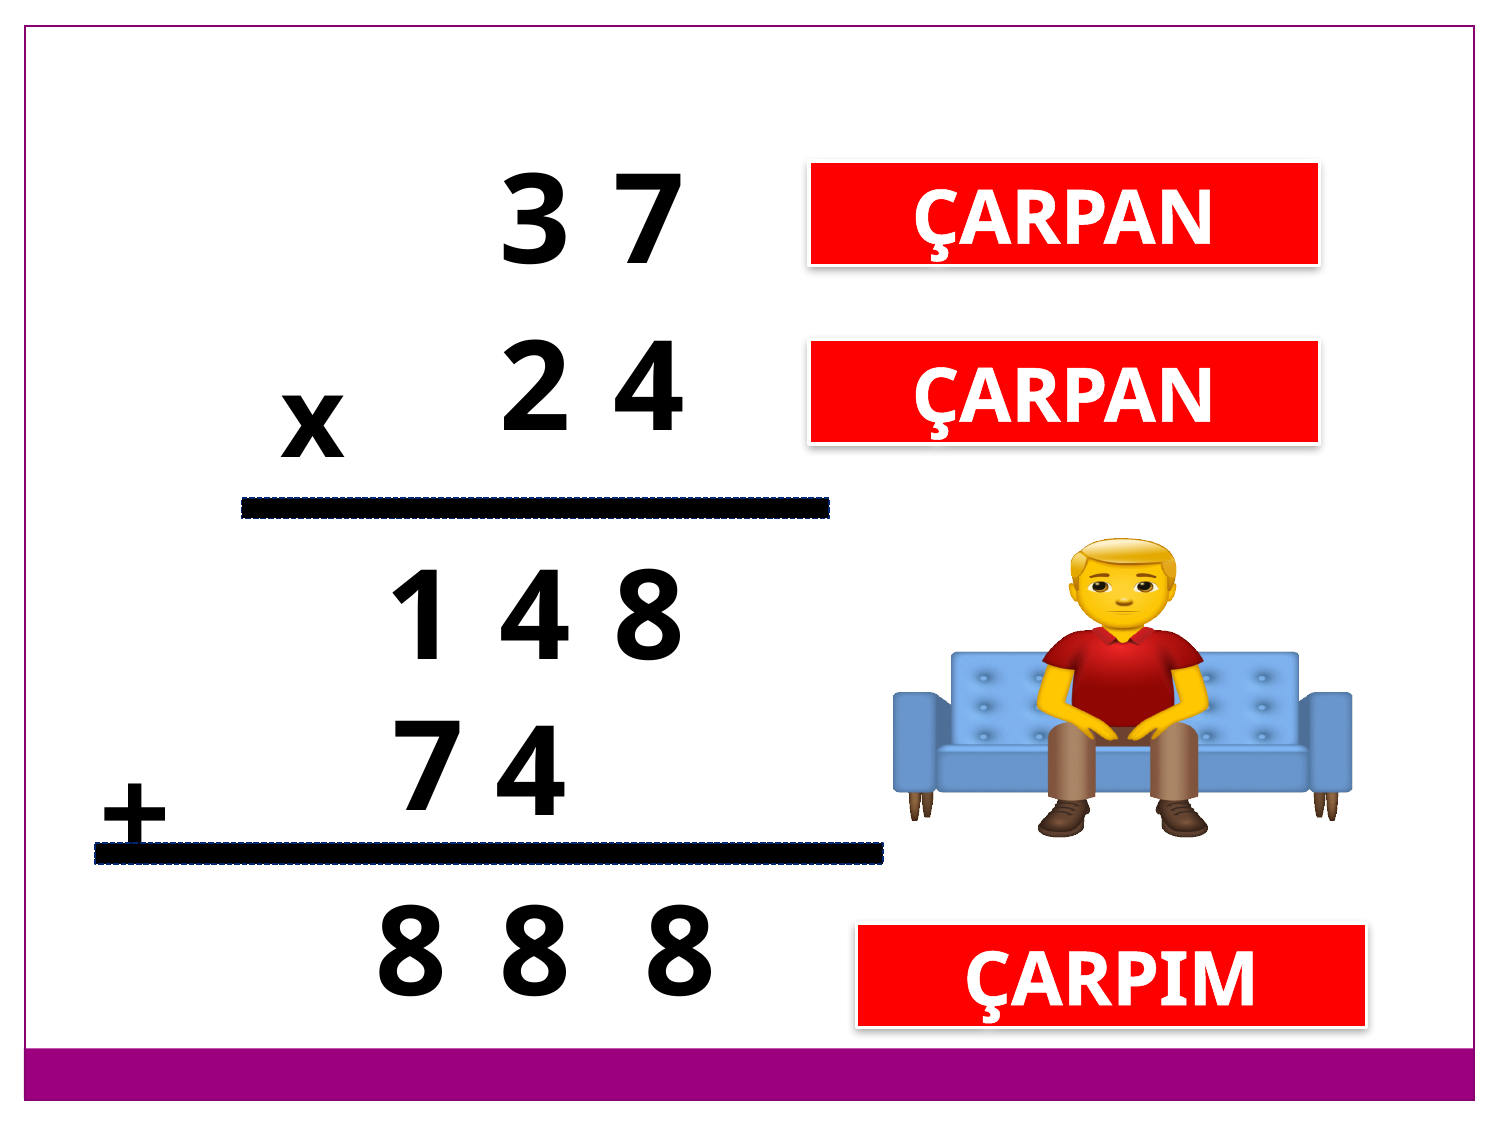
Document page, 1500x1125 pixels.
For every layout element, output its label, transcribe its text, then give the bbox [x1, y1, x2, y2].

text_box 1 [363, 527, 479, 692]
picture [821, 497, 1423, 868]
text_box 2 [478, 297, 592, 463]
text_box 4 [479, 527, 593, 692]
text_box 7 [592, 130, 707, 296]
text_box 8 [593, 527, 707, 692]
text_box 7 [371, 677, 486, 843]
text_box ÇARPIM [855, 921, 1368, 1029]
text_box 3 [478, 130, 592, 296]
text_box x [262, 338, 364, 488]
text_box 4 [486, 682, 588, 843]
text_box [94, 842, 814, 865]
text_box 8 [354, 864, 469, 1028]
text_box [241, 497, 819, 519]
text_box 4 [592, 297, 707, 463]
text_box 8 [623, 864, 738, 1028]
text_box + [84, 725, 187, 891]
text_box ÇARPAN [807, 159, 1321, 267]
text_box 8 [478, 864, 593, 1028]
text_box ÇARPAN [807, 338, 1321, 446]
